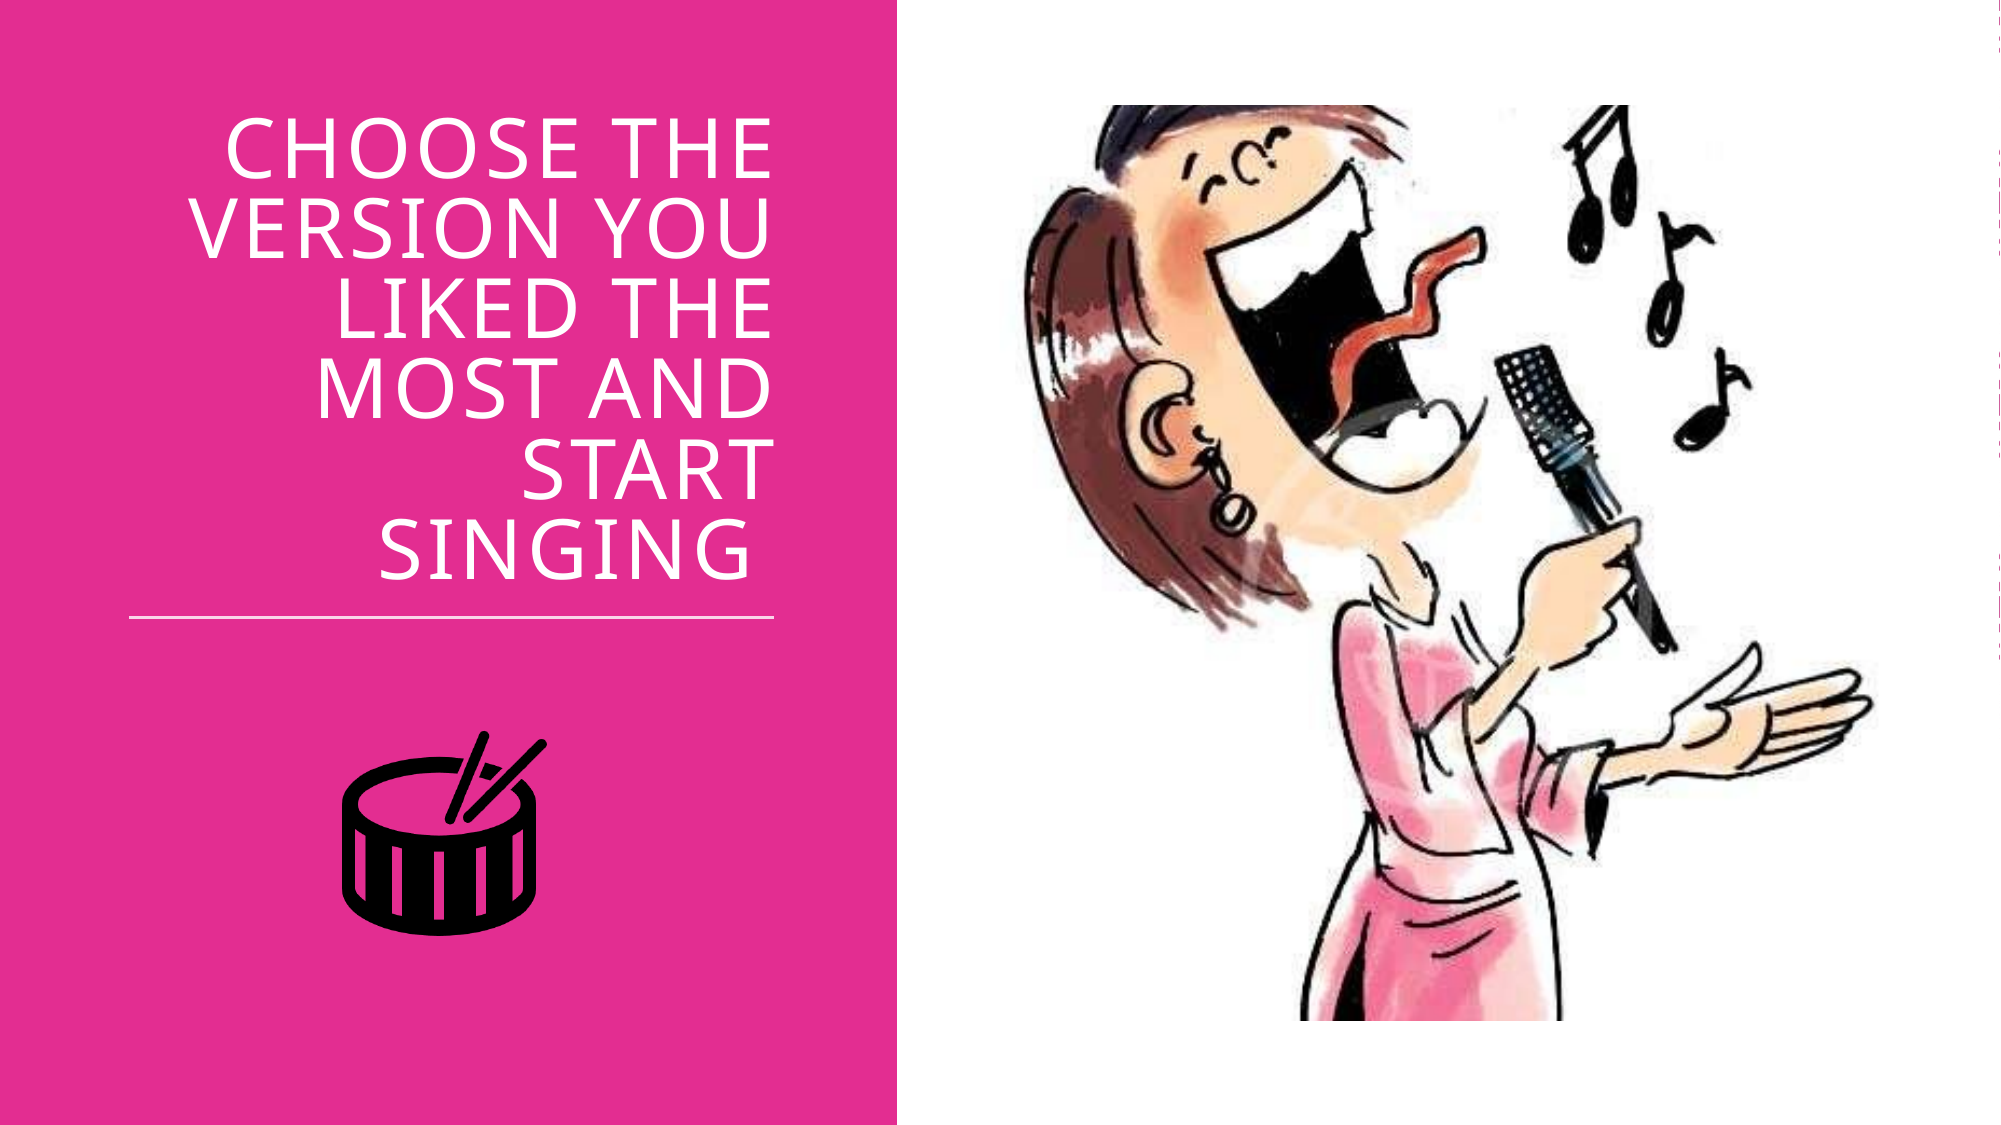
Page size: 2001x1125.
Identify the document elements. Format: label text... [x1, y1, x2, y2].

text_box [0, 0, 898, 1125]
text_box [898, 0, 2000, 1125]
picture [999, 104, 1896, 1021]
picture [318, 707, 570, 959]
title Choose the version you liked the most and start singing [104, 104, 795, 603]
